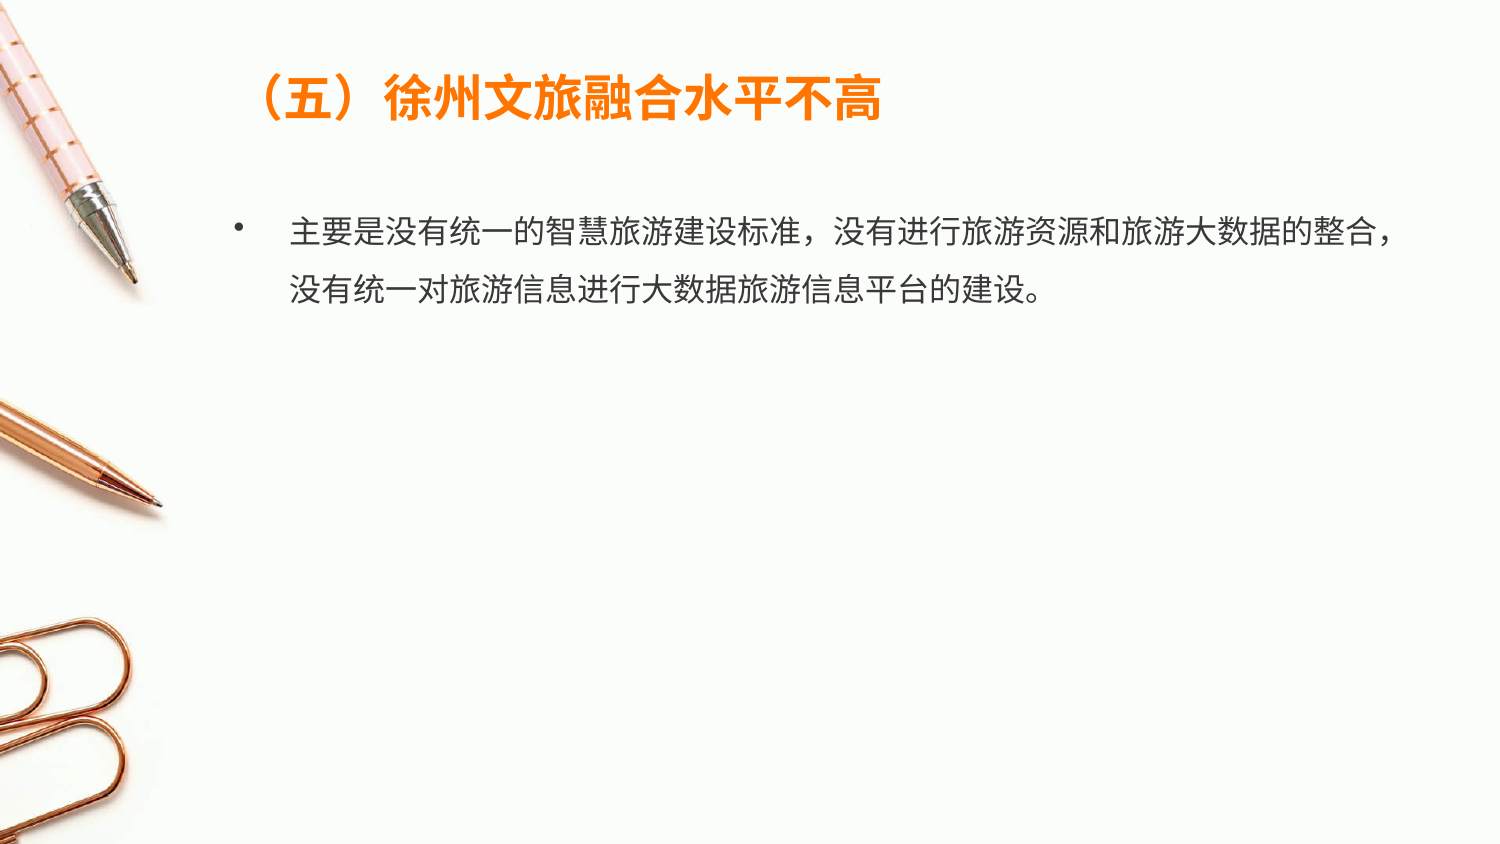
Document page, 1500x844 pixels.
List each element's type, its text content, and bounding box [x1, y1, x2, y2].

text_box （五）徐州文旅融合水平不高 [218, 51, 1451, 143]
text_box 主要是没有统一的智慧旅游建设标准，没有进行旅游资源和旅游大数据的整合，没有统一对旅游信息进行大数据旅游信息平台的建设。 [218, 185, 1436, 411]
picture [0, 0, 1500, 844]
